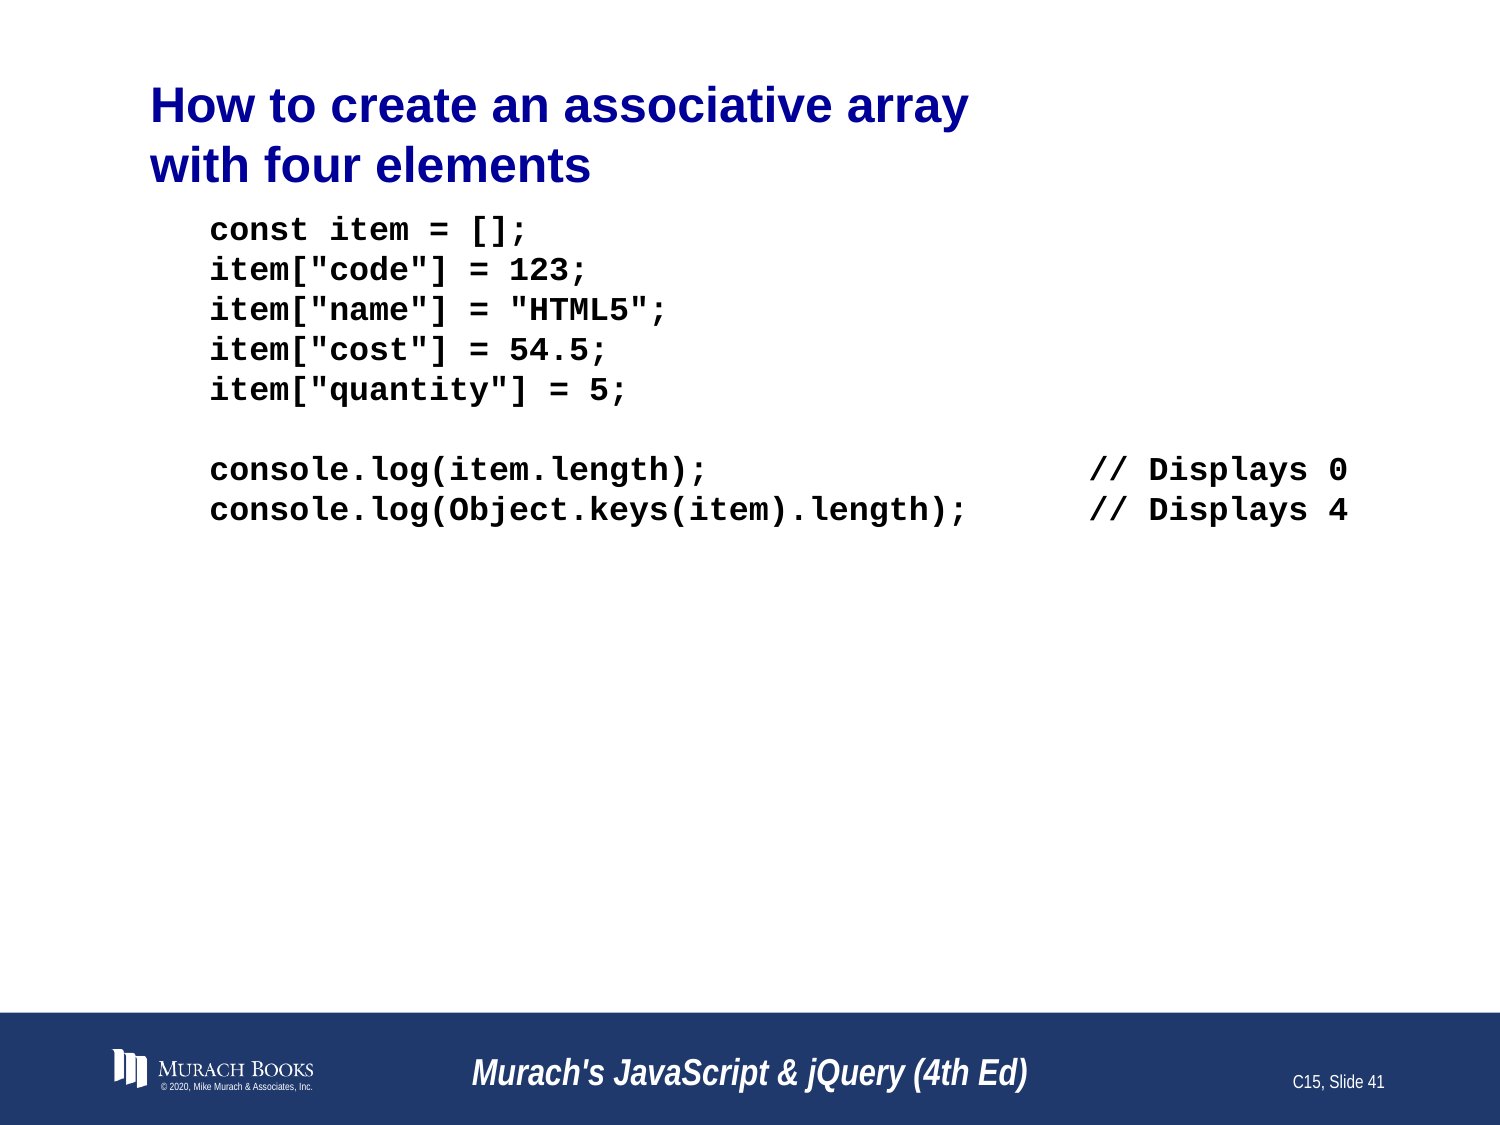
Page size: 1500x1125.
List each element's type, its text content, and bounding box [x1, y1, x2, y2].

title How to create an associative array with four elements [150, 72, 1350, 194]
slide_number C15, Slide 41 [1087, 1025, 1400, 1100]
footer © 2020, Mike Murach & Associates, Inc. [12, 1025, 463, 1100]
list const item = []; item["code"] = 123; item["name"] = "HTML5"; item["cost"] = 54.5; item["quantity"] = 5; console.log(item.length); // Displays 0 console.log(Object.keys(item).length); // Displays 4 [137, 200, 1375, 1000]
slide_number Murach's JavaScript & jQuery (4th Ed) [463, 1025, 1050, 1100]
